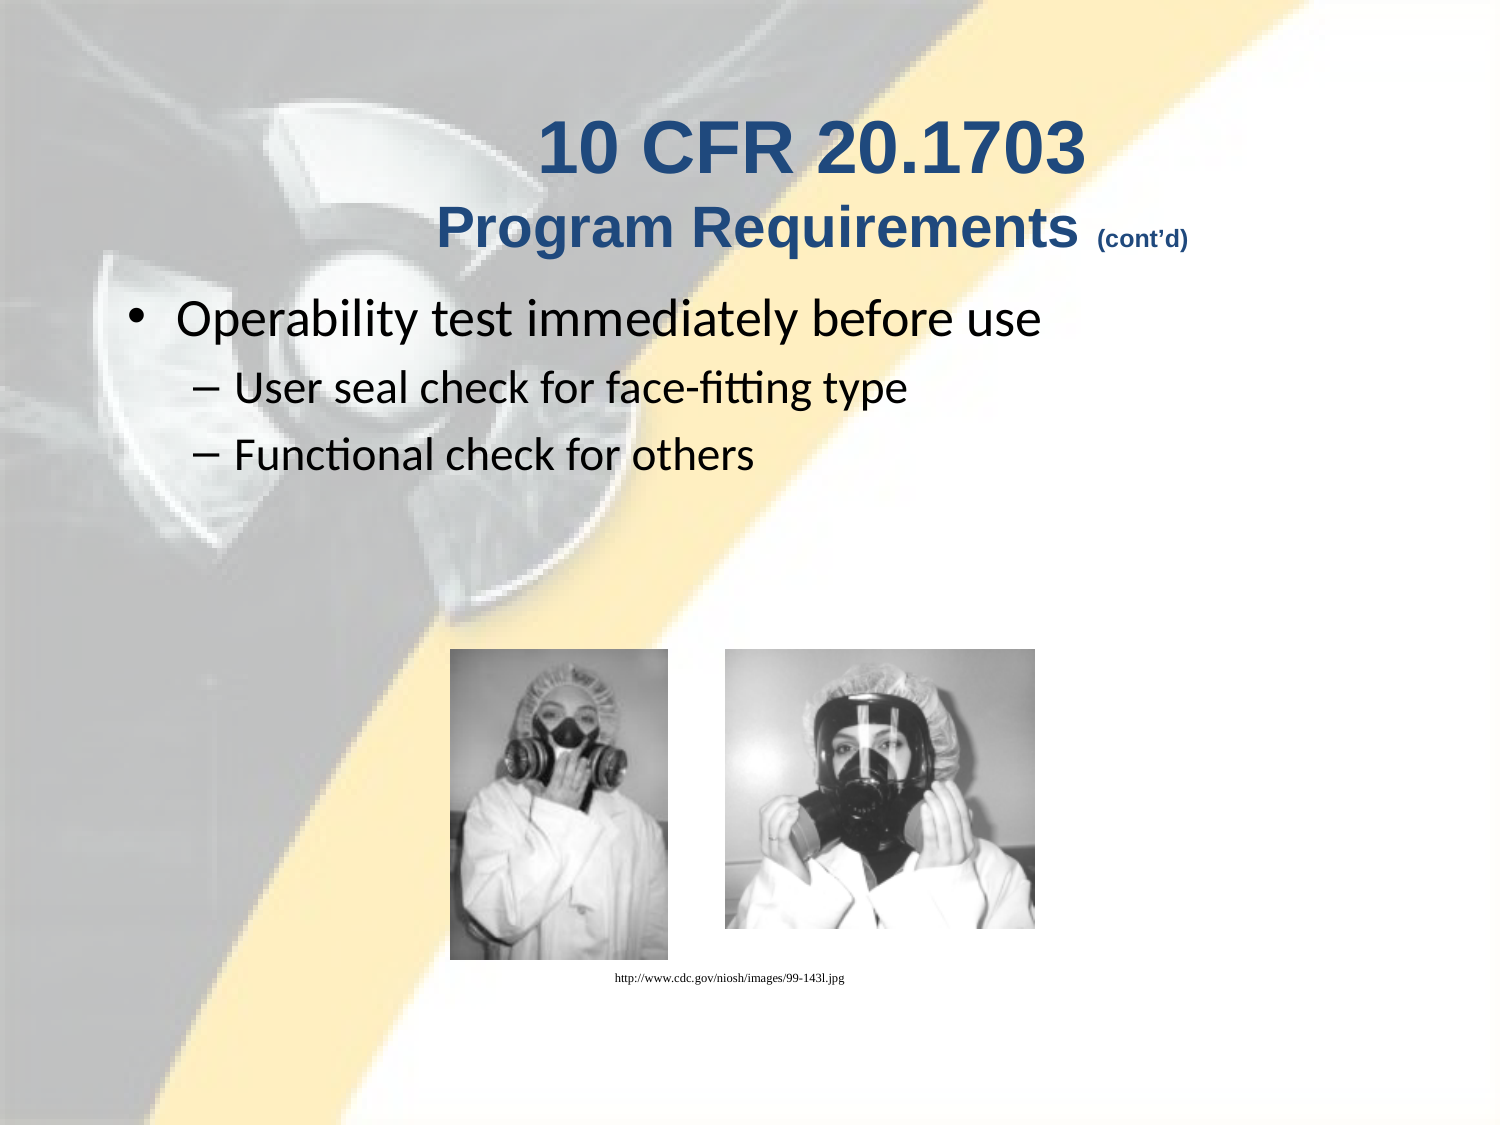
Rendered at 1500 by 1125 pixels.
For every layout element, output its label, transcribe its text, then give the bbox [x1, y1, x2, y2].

text_box 10 CFR 20.1703 Program Requirements (cont’d) [212, 87, 1413, 250]
list Operability test immediately before use User seal check for face-fitting type Functional check for others [112, 275, 1388, 488]
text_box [449, 649, 1035, 993]
